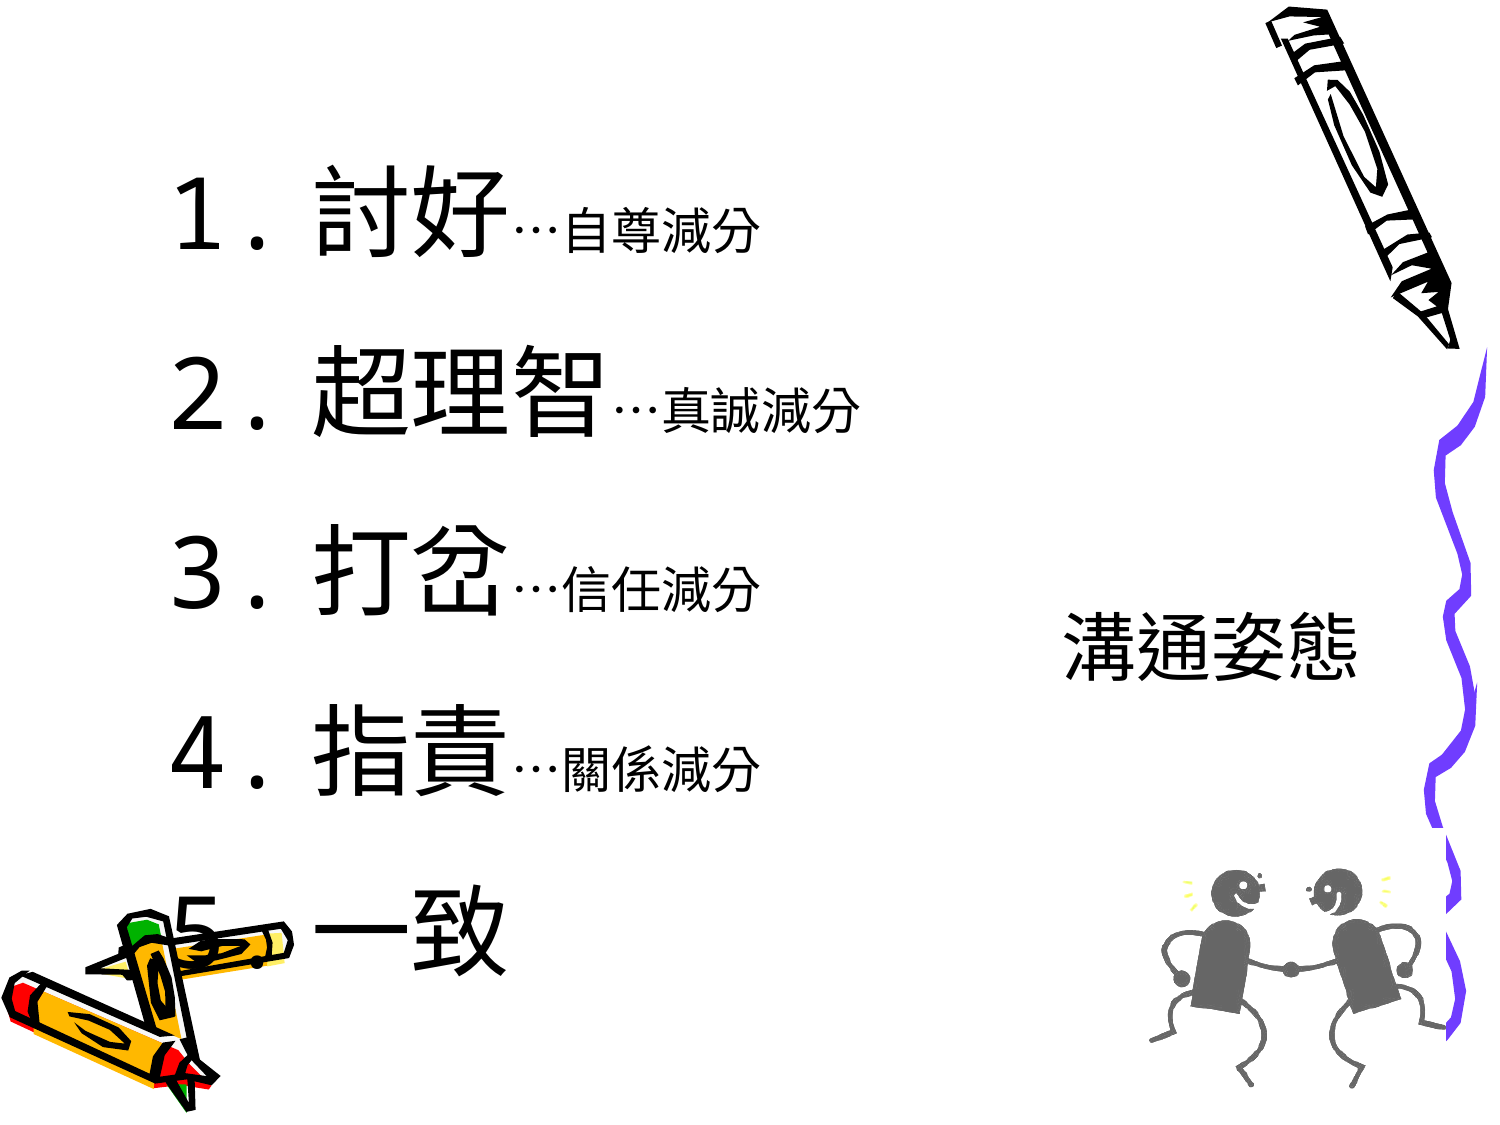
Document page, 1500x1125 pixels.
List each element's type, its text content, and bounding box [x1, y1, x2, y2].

title 溝通姿態 [1090, 562, 1440, 698]
picture [1148, 827, 1446, 1125]
text_box 1.討好…自尊減分 2.超理智…真誠減分 3.打岔…信任減分 4.指責…關係減分 5.一致 [152, 81, 1090, 997]
